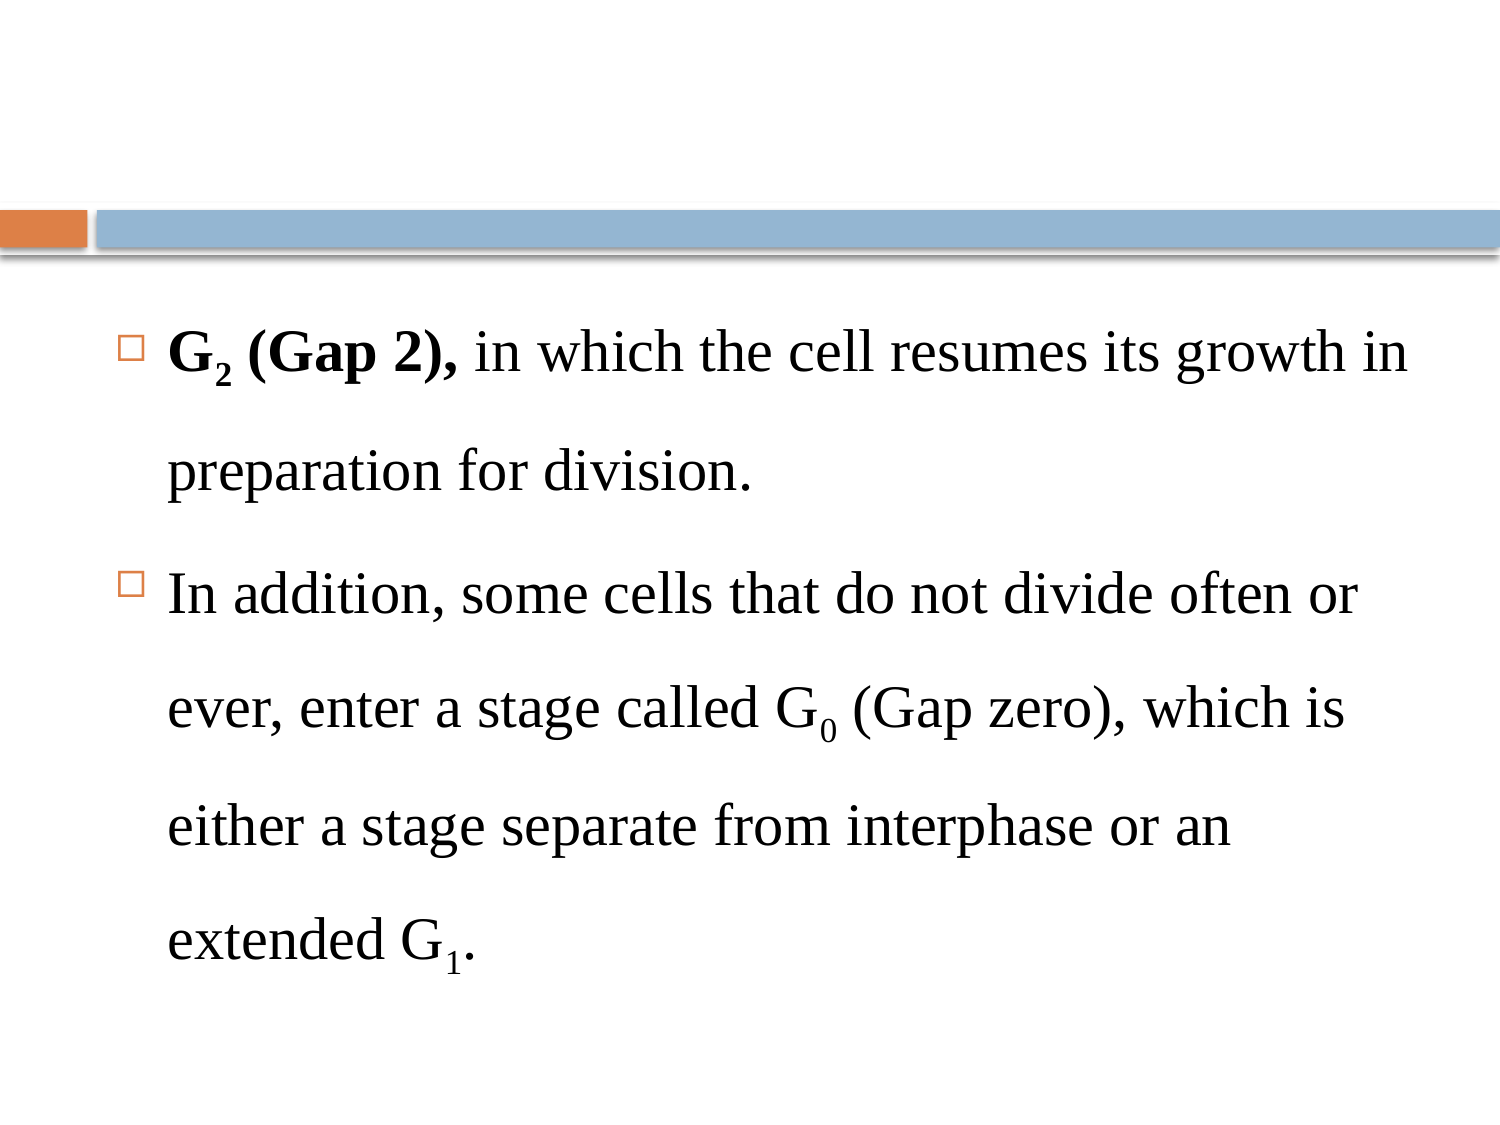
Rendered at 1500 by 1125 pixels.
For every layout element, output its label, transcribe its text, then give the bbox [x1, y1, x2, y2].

list G2 (Gap 2), in which the cell resumes its growth in preparation for division. In addition, some cells that do not divide often or ever, enter a stage called G0 (Gap zero), which is either a stage separate from interphase or an extended G1. [100, 262, 1438, 1000]
